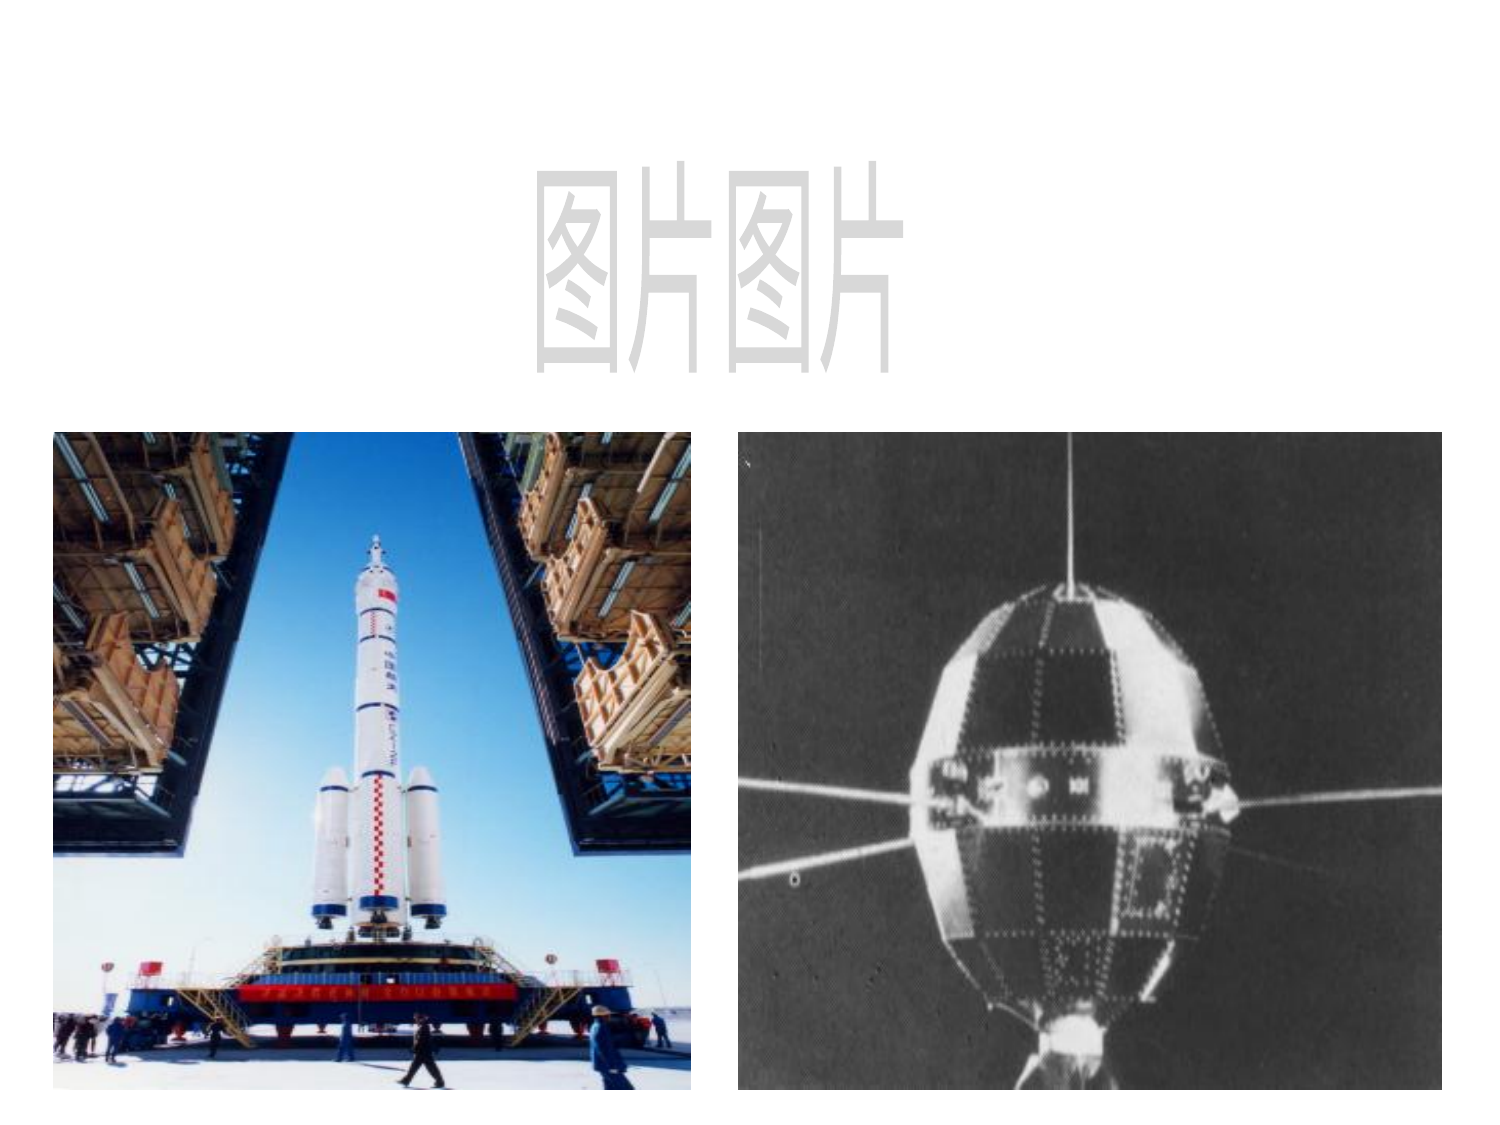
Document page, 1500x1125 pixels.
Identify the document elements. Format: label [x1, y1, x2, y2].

picture [738, 432, 1442, 1090]
picture [53, 432, 691, 1090]
